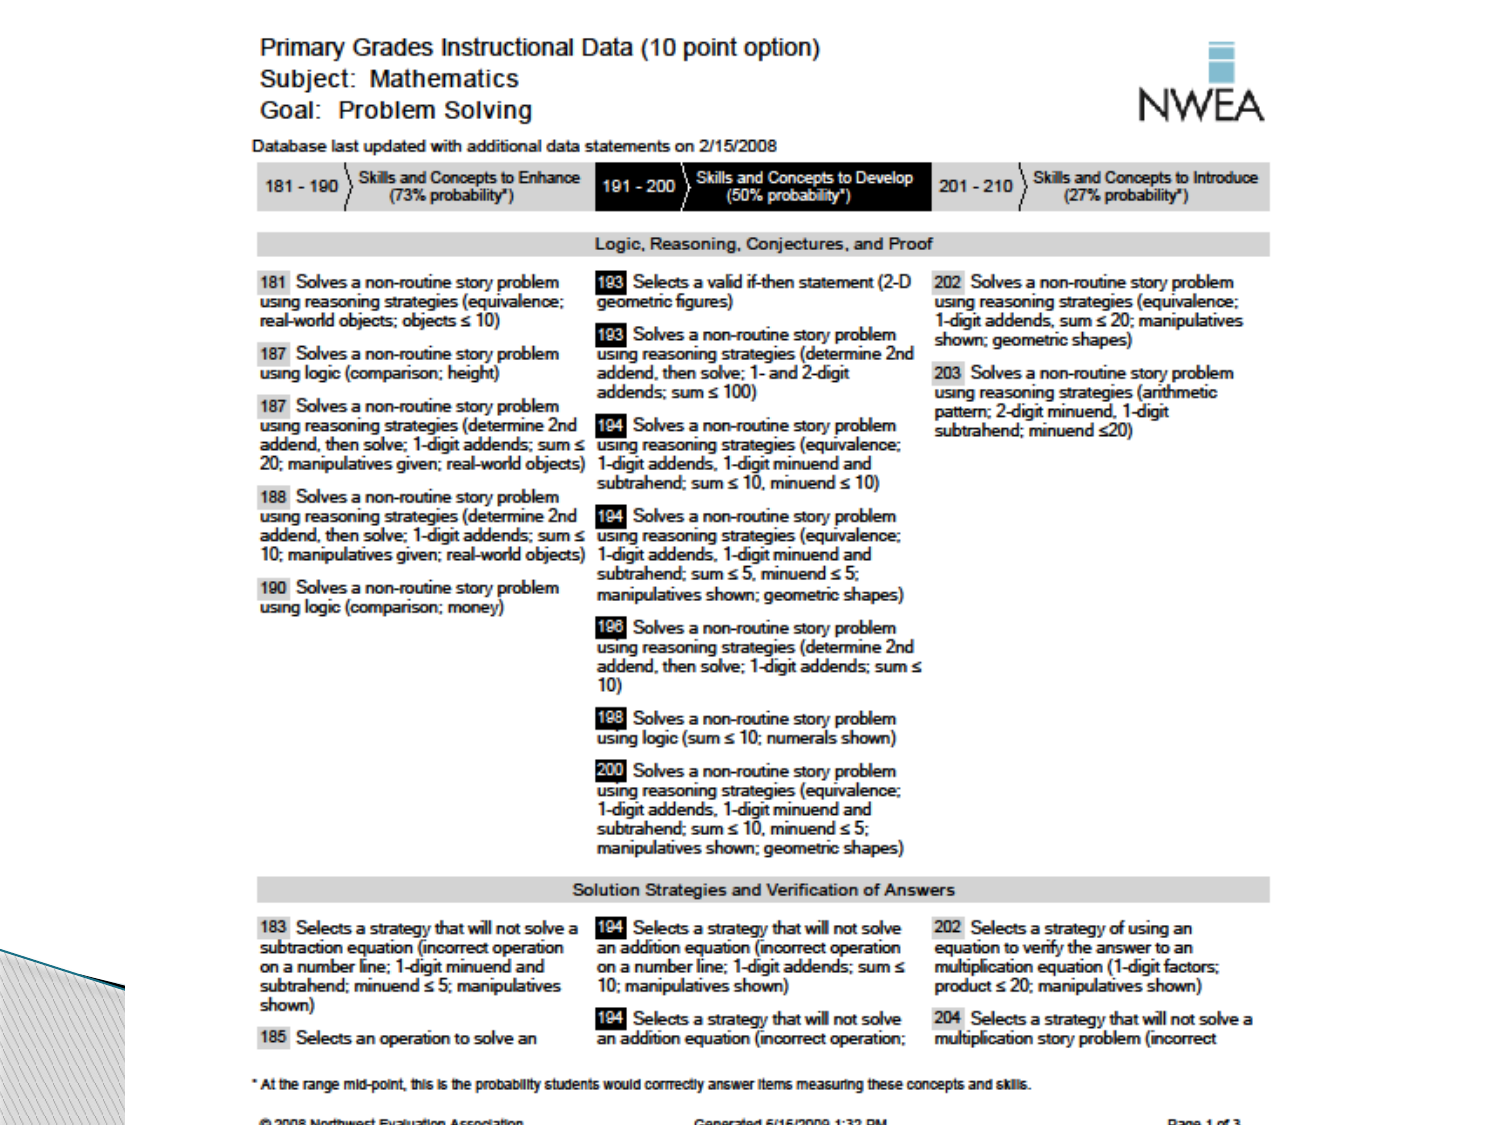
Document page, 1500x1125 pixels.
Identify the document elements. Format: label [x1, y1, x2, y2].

text_box [124, 0, 1401, 1125]
